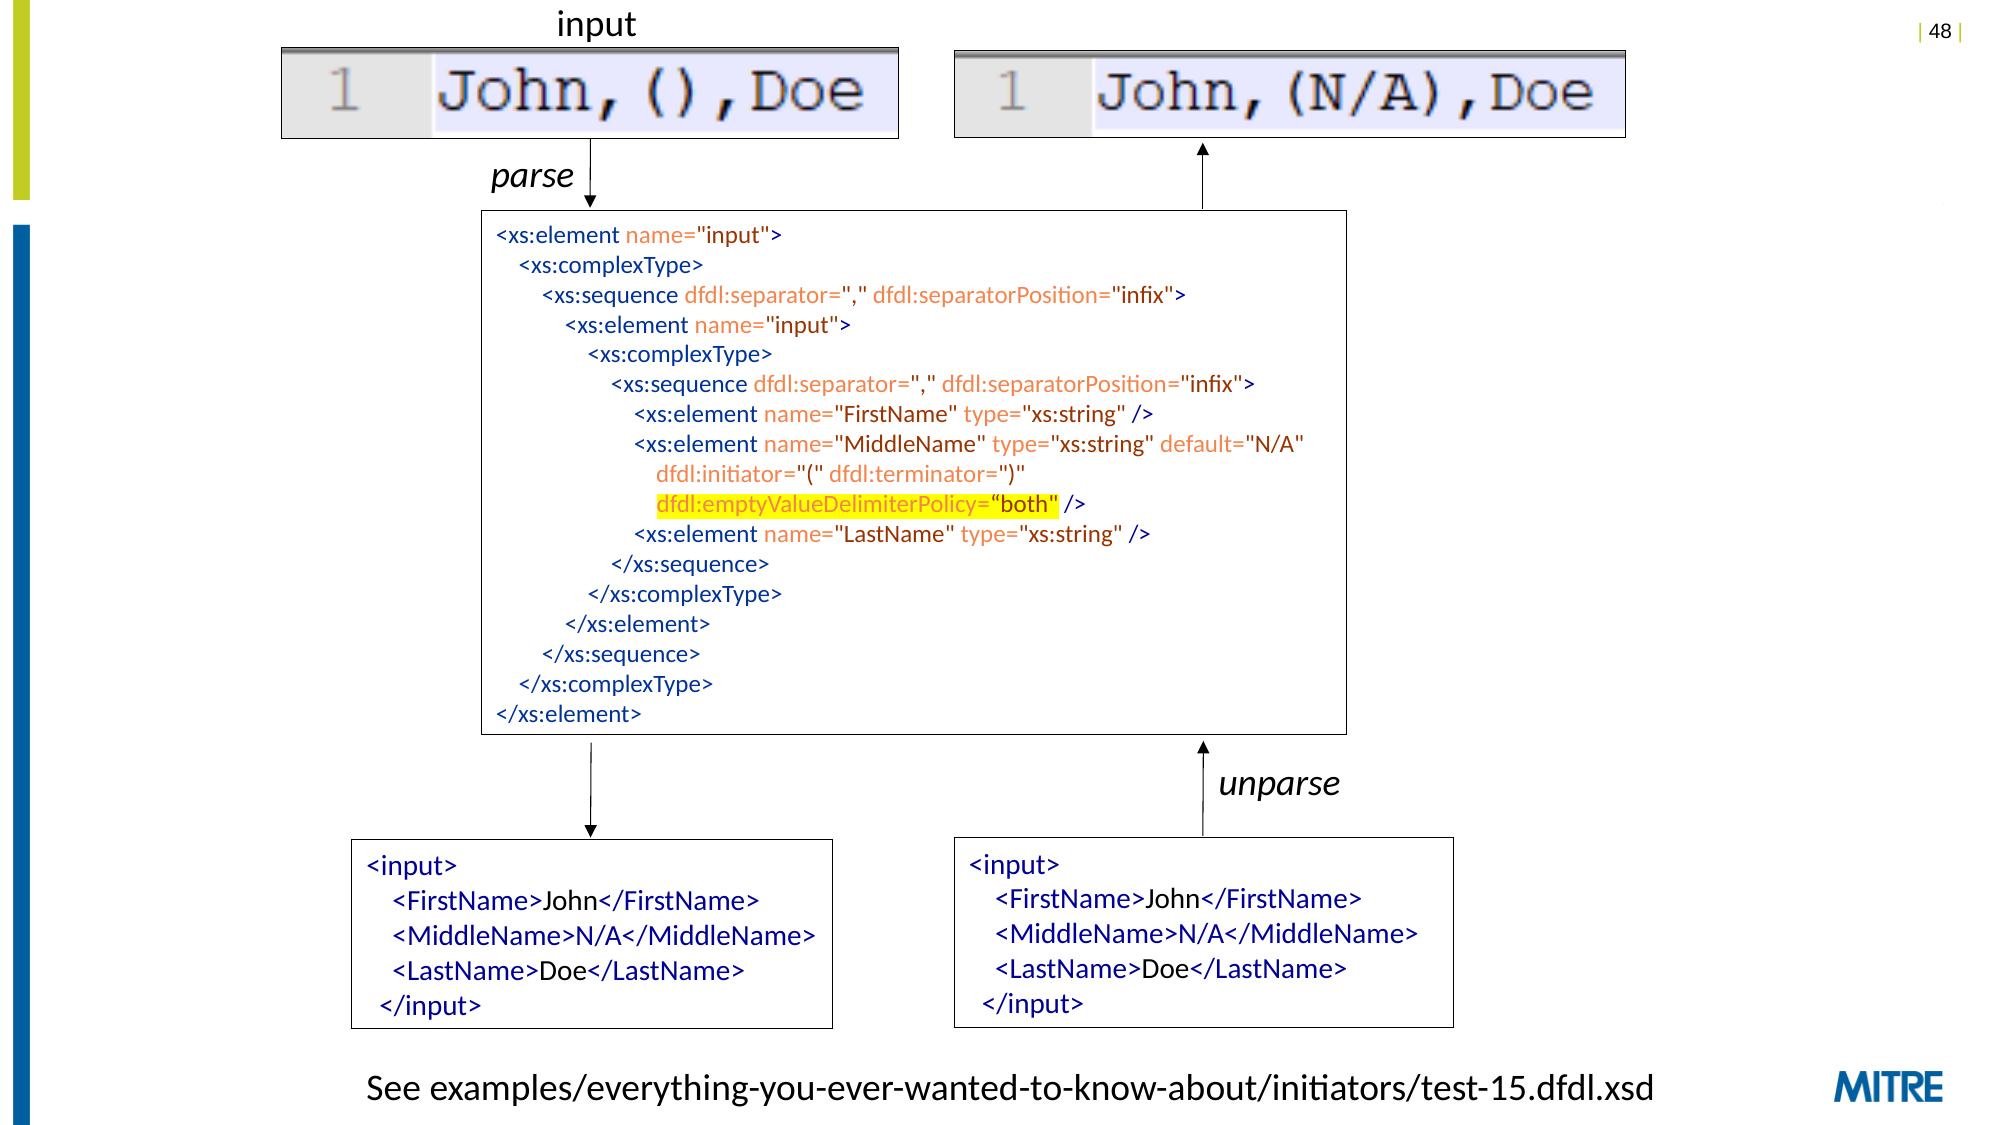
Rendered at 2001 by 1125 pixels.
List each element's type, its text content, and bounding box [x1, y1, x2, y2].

picture [954, 50, 1625, 138]
text_box parse [475, 142, 589, 203]
text_box <xs:element name="input"> <xs:complexType> <xs:sequence dfdl:separator="," dfdl:separatorPosition="infix"> <xs:element name="input"> <xs:complexType> <xs:sequence dfdl:separator="," dfdl:separatorPosition="infix"> <xs:element name="FirstName" type="xs:string" /> <xs:element name="MiddleName" type="xs:string" default="N/A" dfdl:initiator="(" dfdl:terminator=")" dfdl:emptyValueDelimiterPolicy=“both" /> <xs:element name="LastName" type="xs:string" /> </xs:sequence> </xs:complexType> </xs:element> </xs:sequence> </xs:complexType> </xs:element> [481, 210, 1347, 735]
text_box input [541, 0, 652, 47]
text_box See examples/everything-you-ever-wanted-to-know-about/initiators/test-15.dfdl.xsd [351, 1055, 1671, 1116]
picture [281, 47, 899, 139]
text_box <input> <FirstName>John</FirstName> <MiddleName>N/A</MiddleName> <LastName>Doe</LastName> </input> [351, 839, 833, 1029]
picture [1834, 1068, 1945, 1109]
text_box <input> <FirstName>John</FirstName> <MiddleName>N/A</MiddleName> <LastName>Doe</LastName> </input> [954, 837, 1454, 1028]
text_box unparse [1204, 750, 1356, 811]
